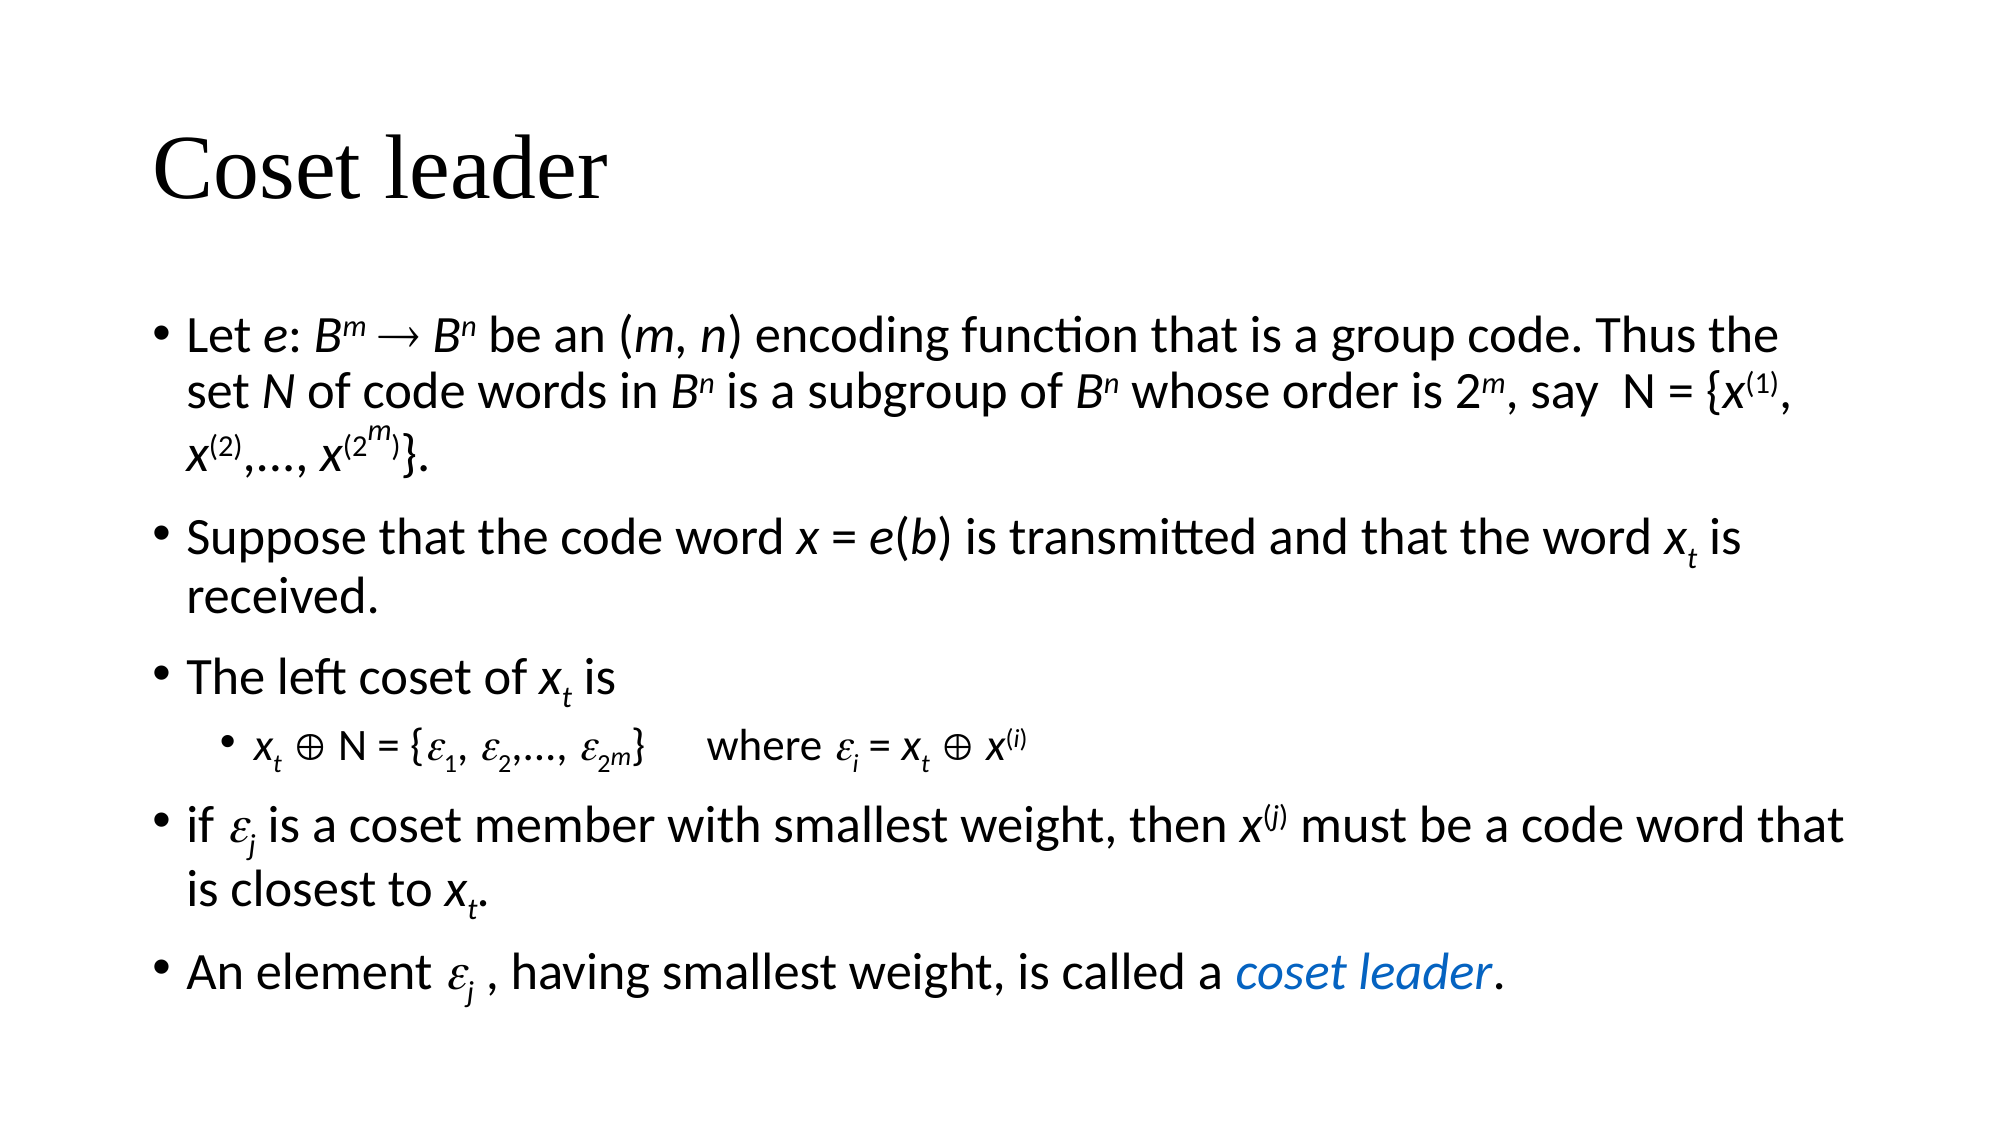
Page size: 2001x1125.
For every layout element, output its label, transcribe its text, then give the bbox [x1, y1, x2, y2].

title Coset leader [137, 59, 1863, 278]
list Let e: Bm  Bn be an (m, n) encoding function that is a group code. Thus the set N of code words in Bn is a subgroup of Bn whose order is 2m, say N = {x(1), x(2),..., x(2m)}. Suppose that the code word x = e(b) is transmitted and that the word xt is received. The left coset of xt is xt  N = {1, 2,..., 2m} where i = xt  x(i) if j is a coset member with smallest weight, then x(j) must be a code word that is closest to xt. An element j , having smallest weight, is called a coset leader. [137, 299, 1863, 1014]
